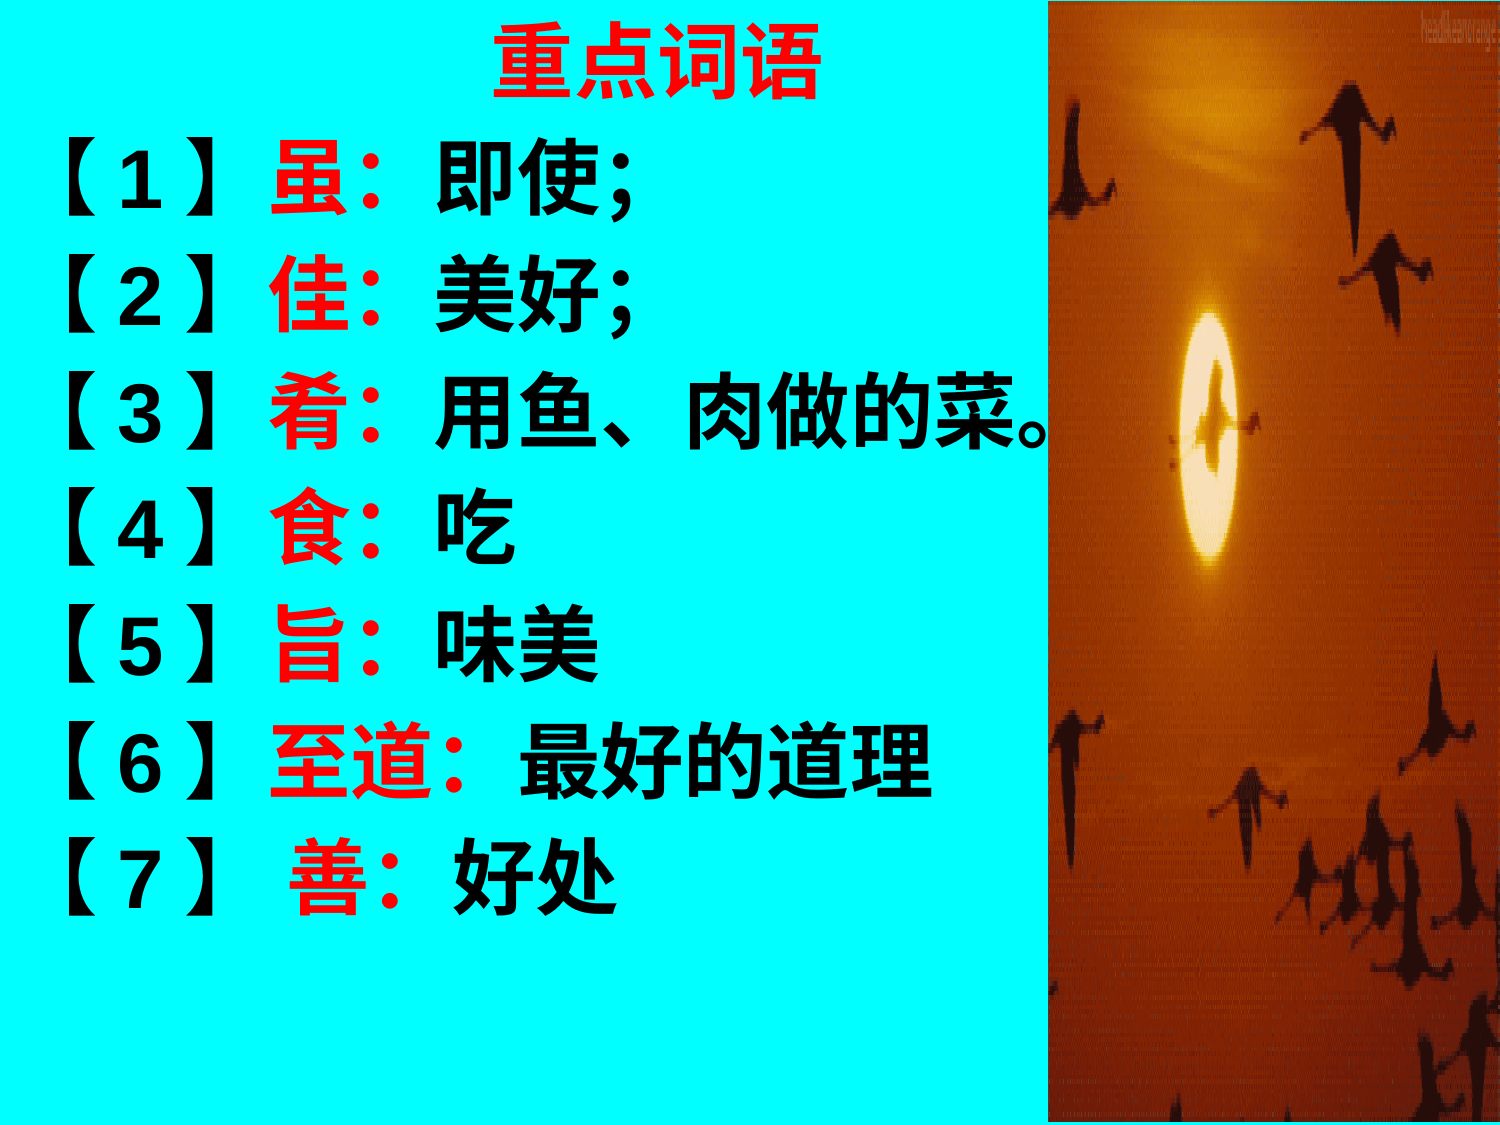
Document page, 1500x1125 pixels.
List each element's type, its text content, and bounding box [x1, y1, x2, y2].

list 重点词语 【1】虽：即使； 【2】佳：美好； 【3】肴：用鱼、肉做的菜。 【4】食：吃 【5】旨：味美 【6】至道：最好的道理 【7】 善：好处 [0, 1, 1048, 1025]
picture [1048, 1, 1500, 1122]
